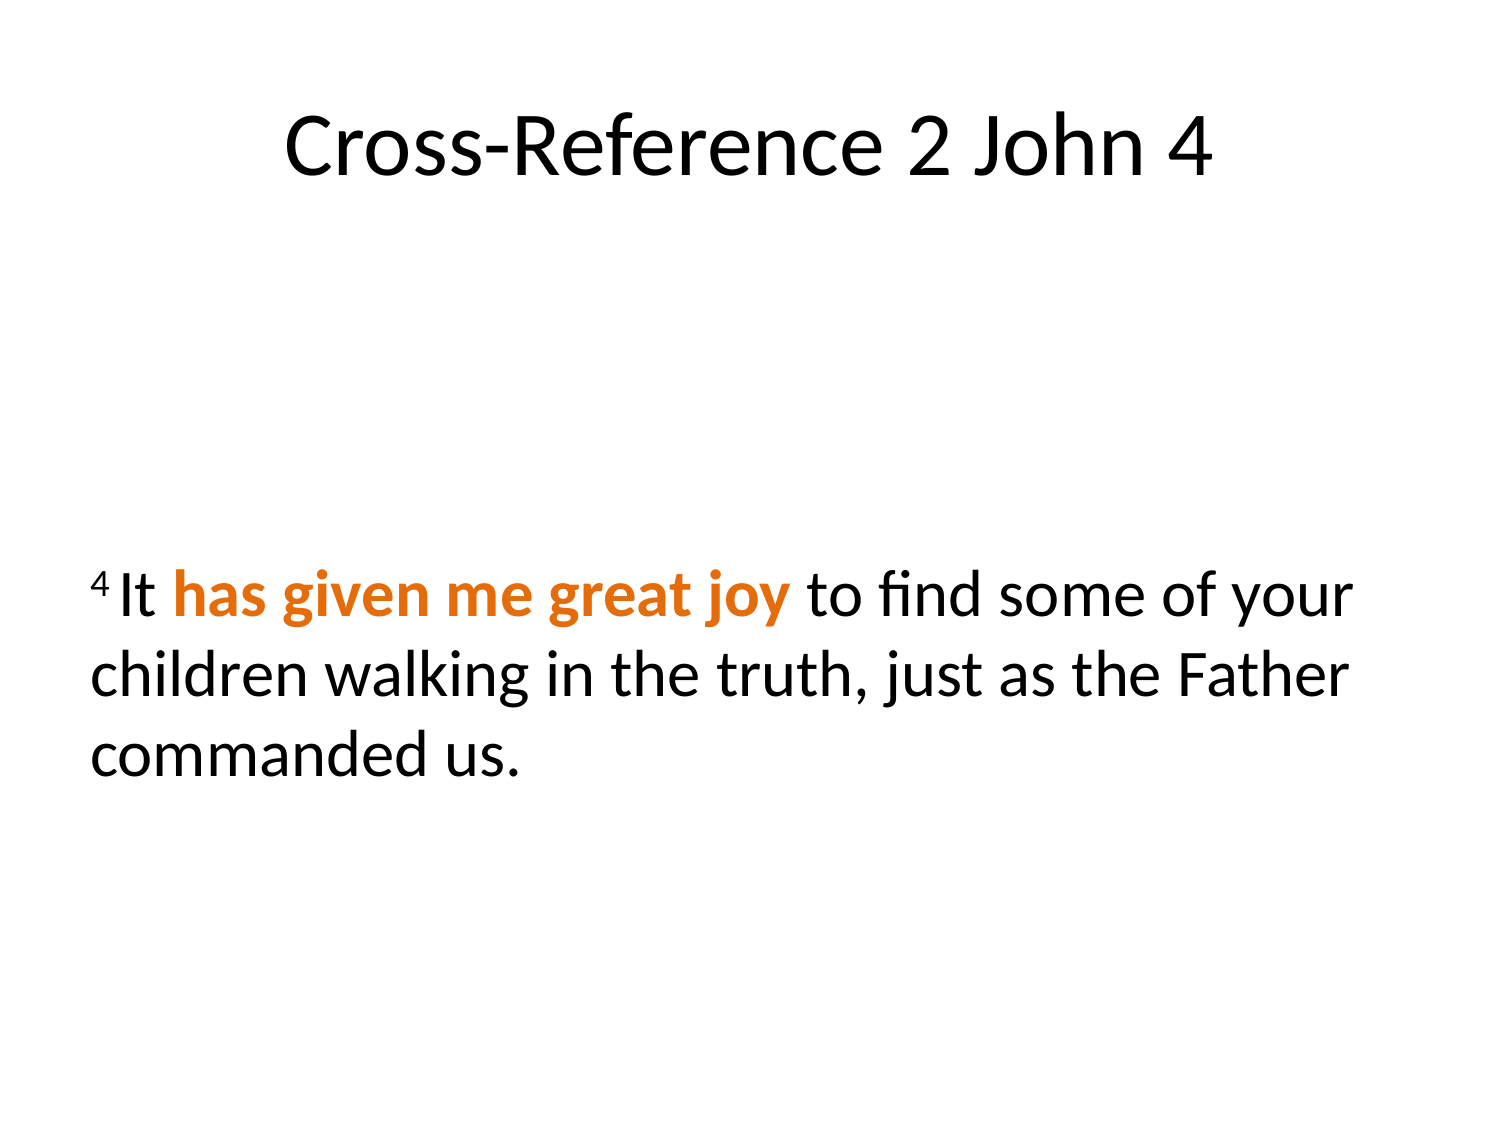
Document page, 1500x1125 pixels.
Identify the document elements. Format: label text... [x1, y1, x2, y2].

list 4 It has given me great joy to find some of your children walking in the truth, just as the Father commanded us. [75, 262, 1425, 1005]
title Cross-Reference 2 John 4 [75, 45, 1425, 233]
